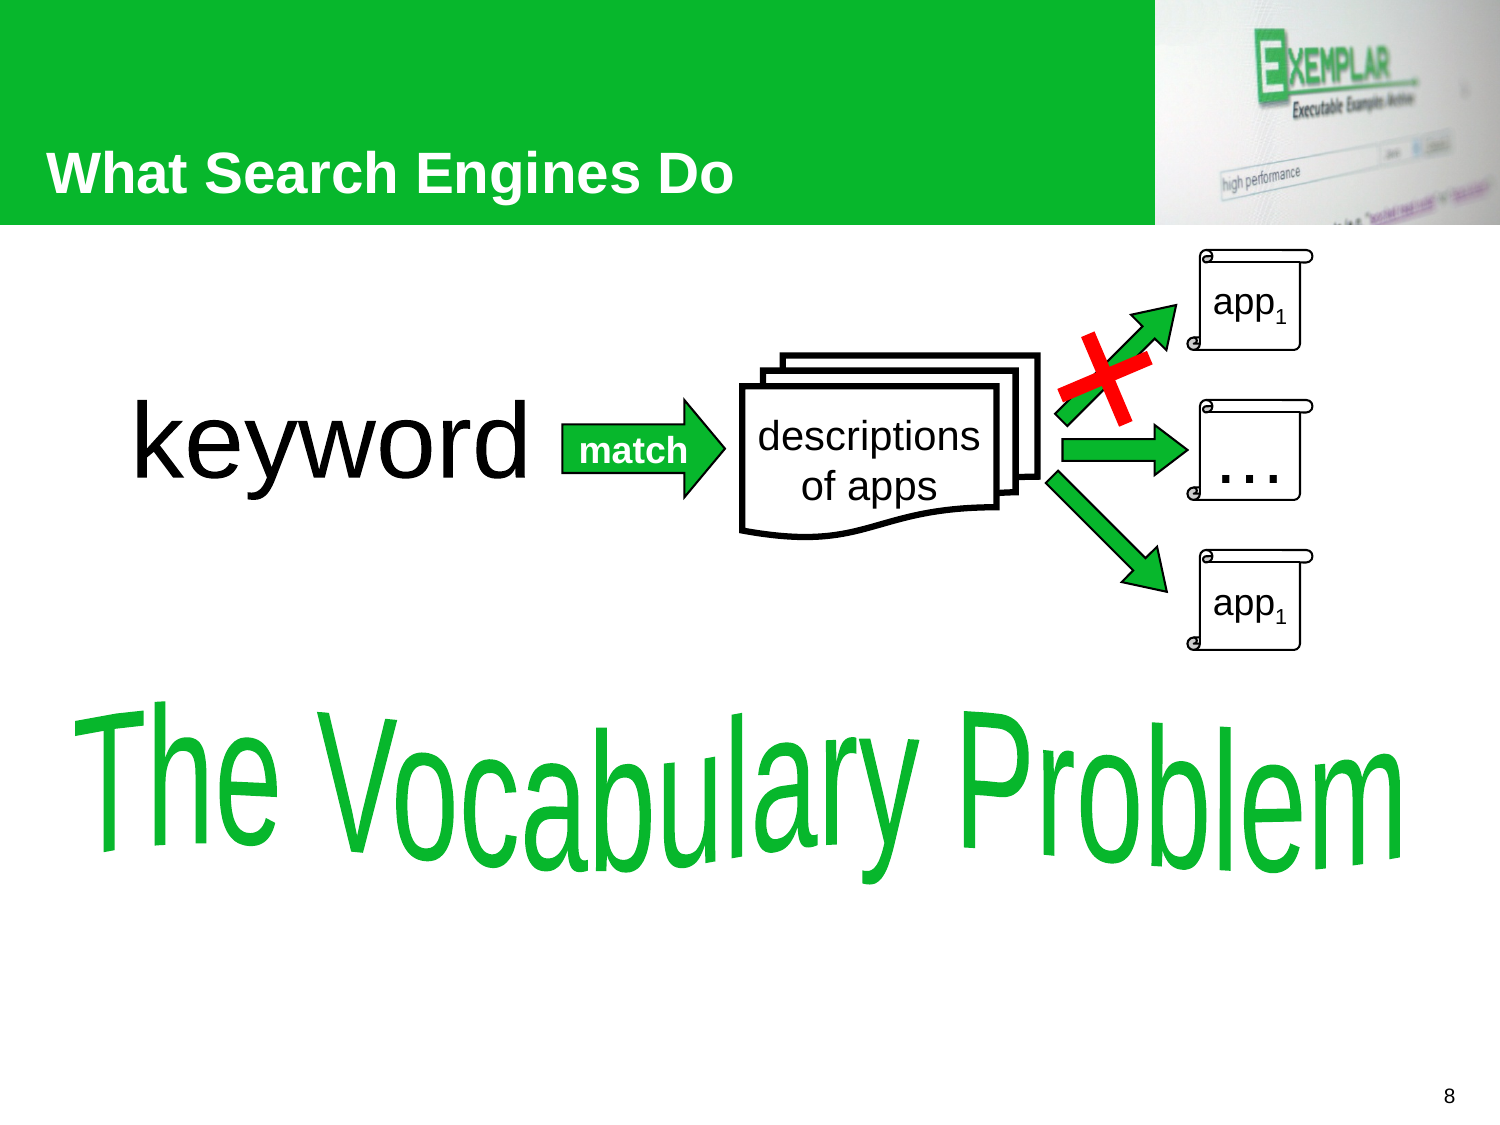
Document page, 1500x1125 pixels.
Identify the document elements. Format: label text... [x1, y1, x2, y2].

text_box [1037, 337, 1201, 616]
picture [1155, 0, 1500, 225]
title What Search Engines Do [30, 39, 1122, 213]
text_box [1187, 249, 1313, 651]
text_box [1055, 329, 1154, 427]
text_box match [562, 399, 725, 498]
slide_number 8 [1191, 1070, 1471, 1116]
text_box descriptions of apps [742, 355, 1032, 538]
